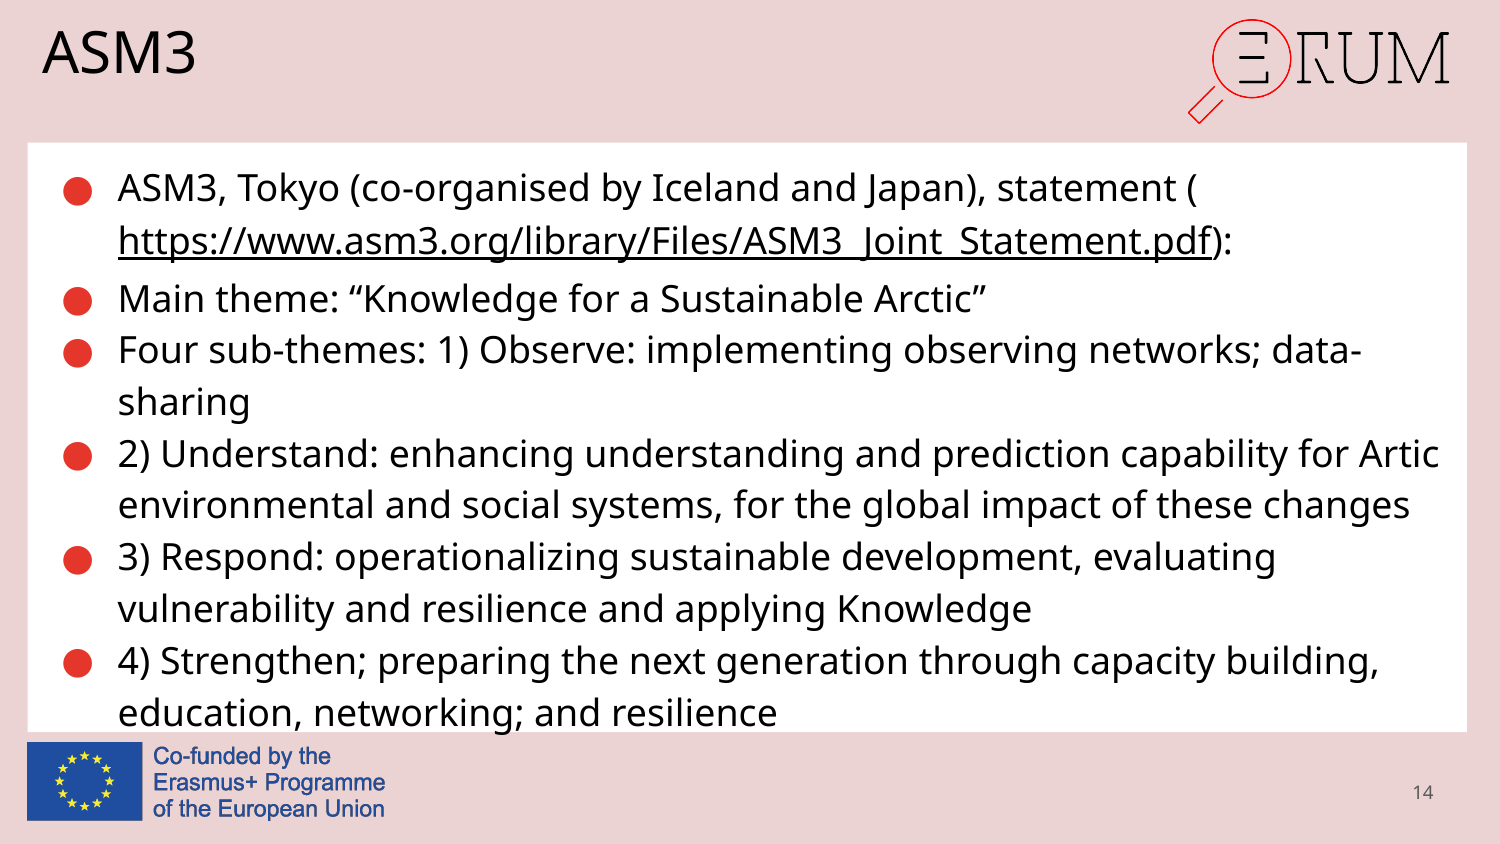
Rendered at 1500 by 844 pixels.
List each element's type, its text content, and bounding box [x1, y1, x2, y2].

list ASM3, Tokyo (co-organised by Iceland and Japan), statement (https://www.asm3.org/library/Files/ASM3_Joint_Statement.pdf): Main theme: “Knowledge for a Sustainable Arctic” Four sub-themes: 1) Observe: implementing observing networks; data-sharing 2) Understand: enhancing understanding and prediction capability for Artic environmental and social systems, for the global impact of these changes 3) Respond: operationalizing sustainable development, evaluating vulnerability and resilience and applying Knowledge 4) Strengthen; preparing the next generation through capacity building, education, networking; and resilience [27, 142, 1467, 733]
title ASM3 [27, 0, 1144, 94]
picture [1136, 0, 1500, 137]
picture [27, 742, 385, 821]
slide_number 14 [1358, 761, 1449, 826]
